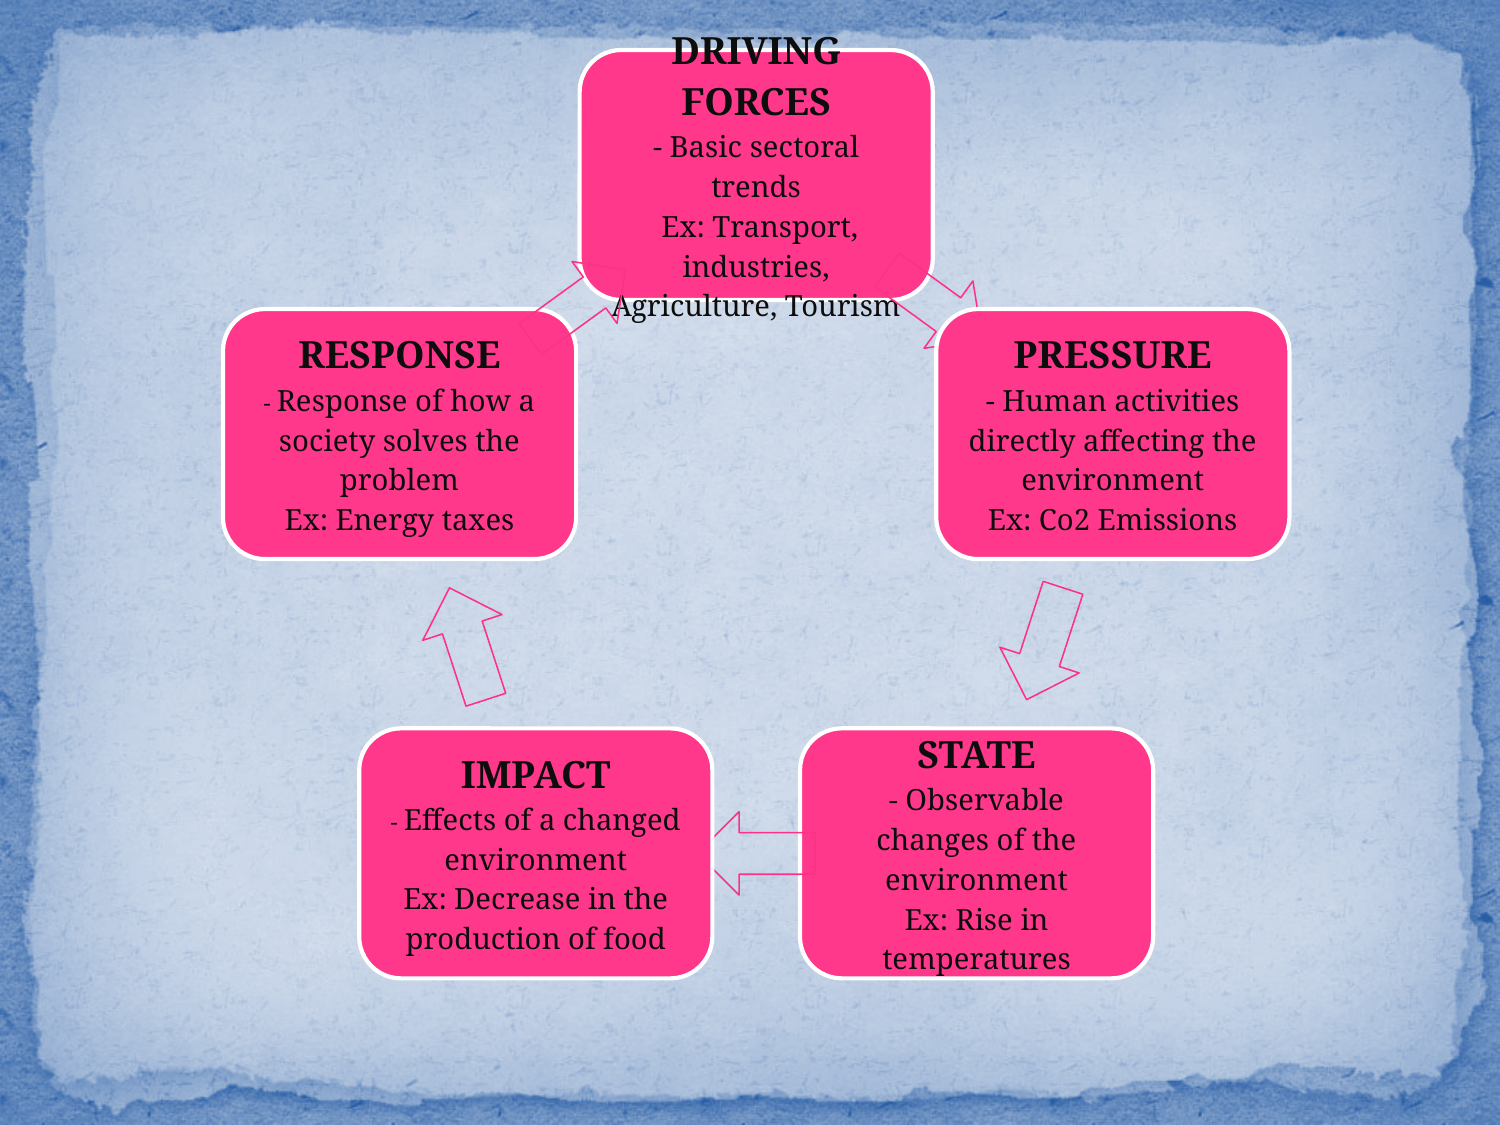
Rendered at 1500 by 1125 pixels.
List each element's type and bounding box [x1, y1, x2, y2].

text_box [49, 49, 1463, 1051]
